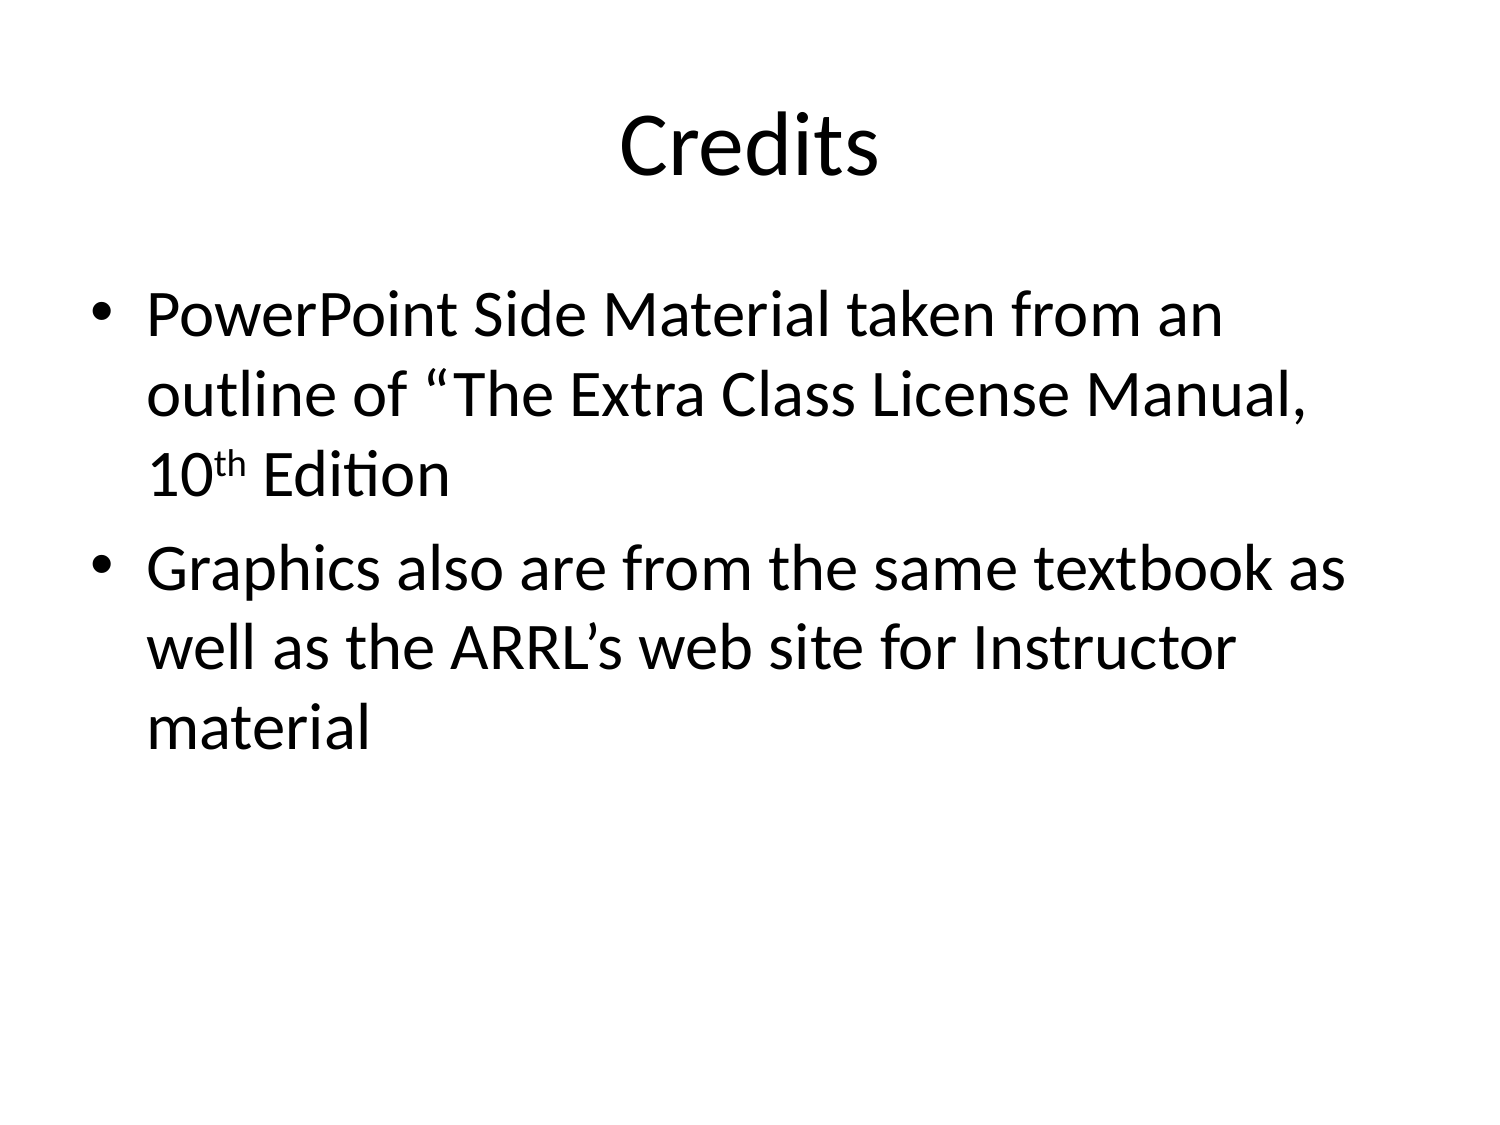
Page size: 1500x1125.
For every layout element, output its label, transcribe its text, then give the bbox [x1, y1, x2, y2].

title Credits [75, 45, 1425, 233]
list PowerPoint Side Material taken from an outline of “The Extra Class License Manual, 10th Edition Graphics also are from the same textbook as well as the ARRL’s web site for Instructor material [75, 262, 1425, 1005]
